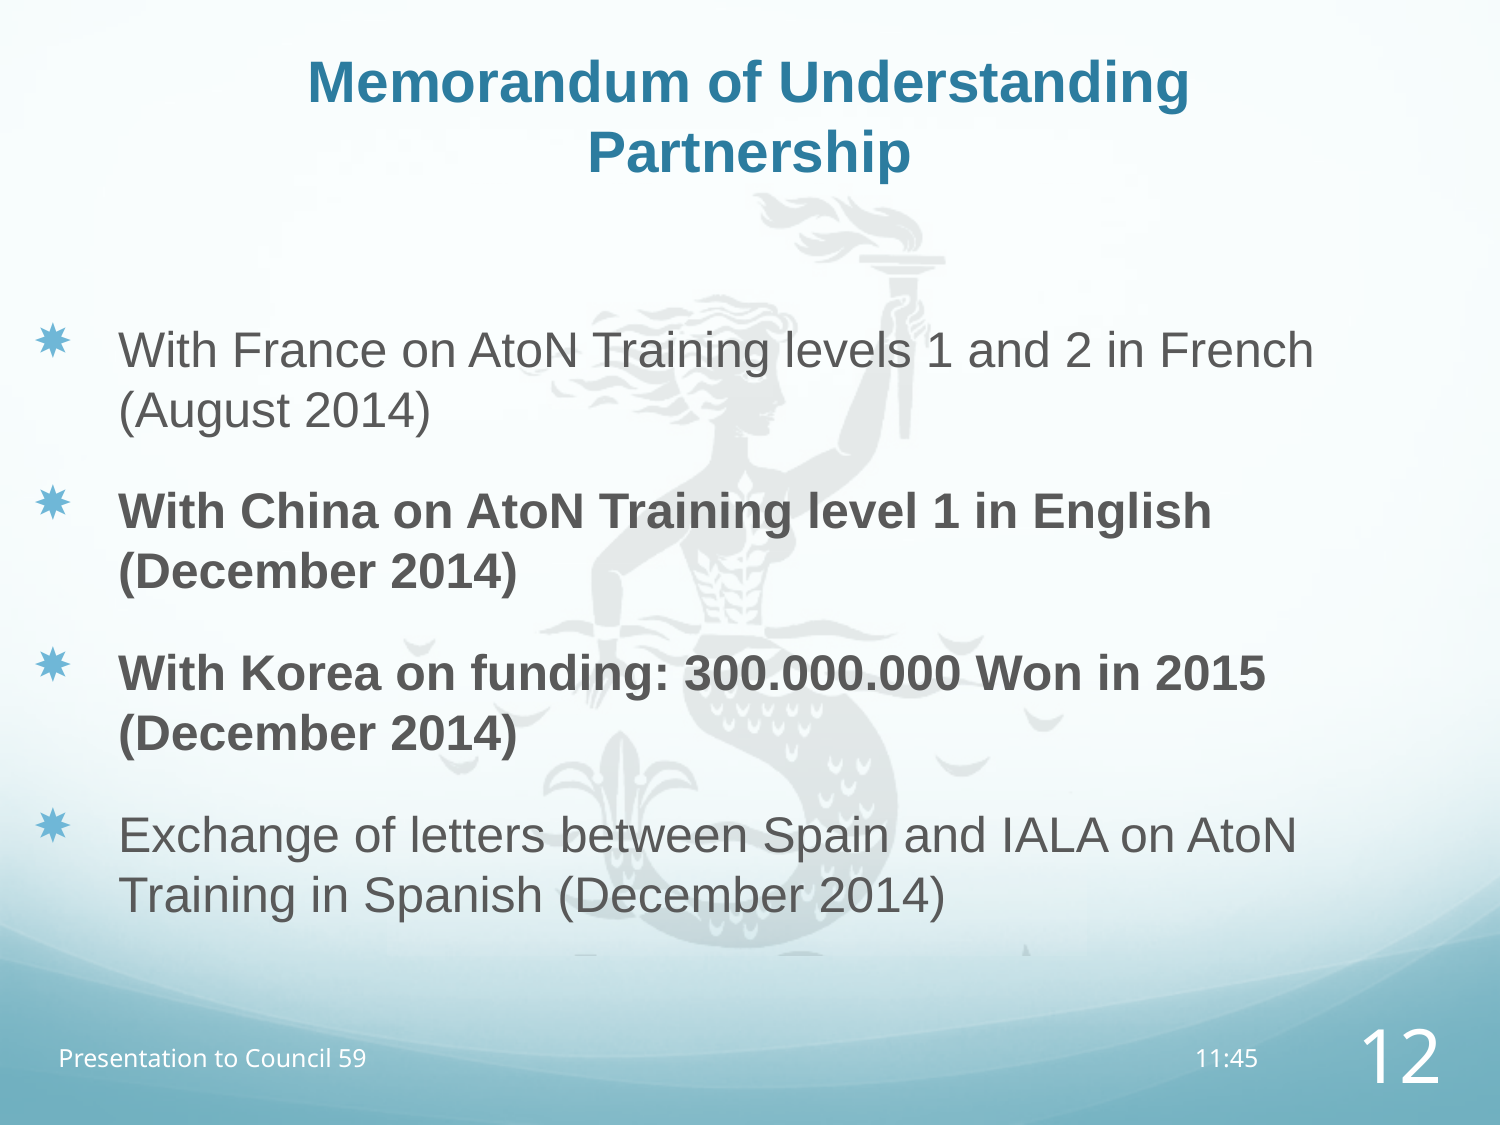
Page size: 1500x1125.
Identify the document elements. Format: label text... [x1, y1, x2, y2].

list With France on AtoN Training levels 1 and 2 in French (August 2014) With China on AtoN Training level 1 in English (December 2014) With Korea on funding: 300.000.000 Won in 2015 (December 2014) Exchange of letters between Spain and IALA on AtoN Training in Spanish (December 2014) [15, 207, 1500, 1038]
slide_number 12 [1295, 1029, 1459, 1090]
title Memorandum of Understanding Partnership [75, 35, 1425, 193]
footer Presentation to Council 59 [43, 1029, 838, 1090]
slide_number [923, 1029, 1274, 1090]
